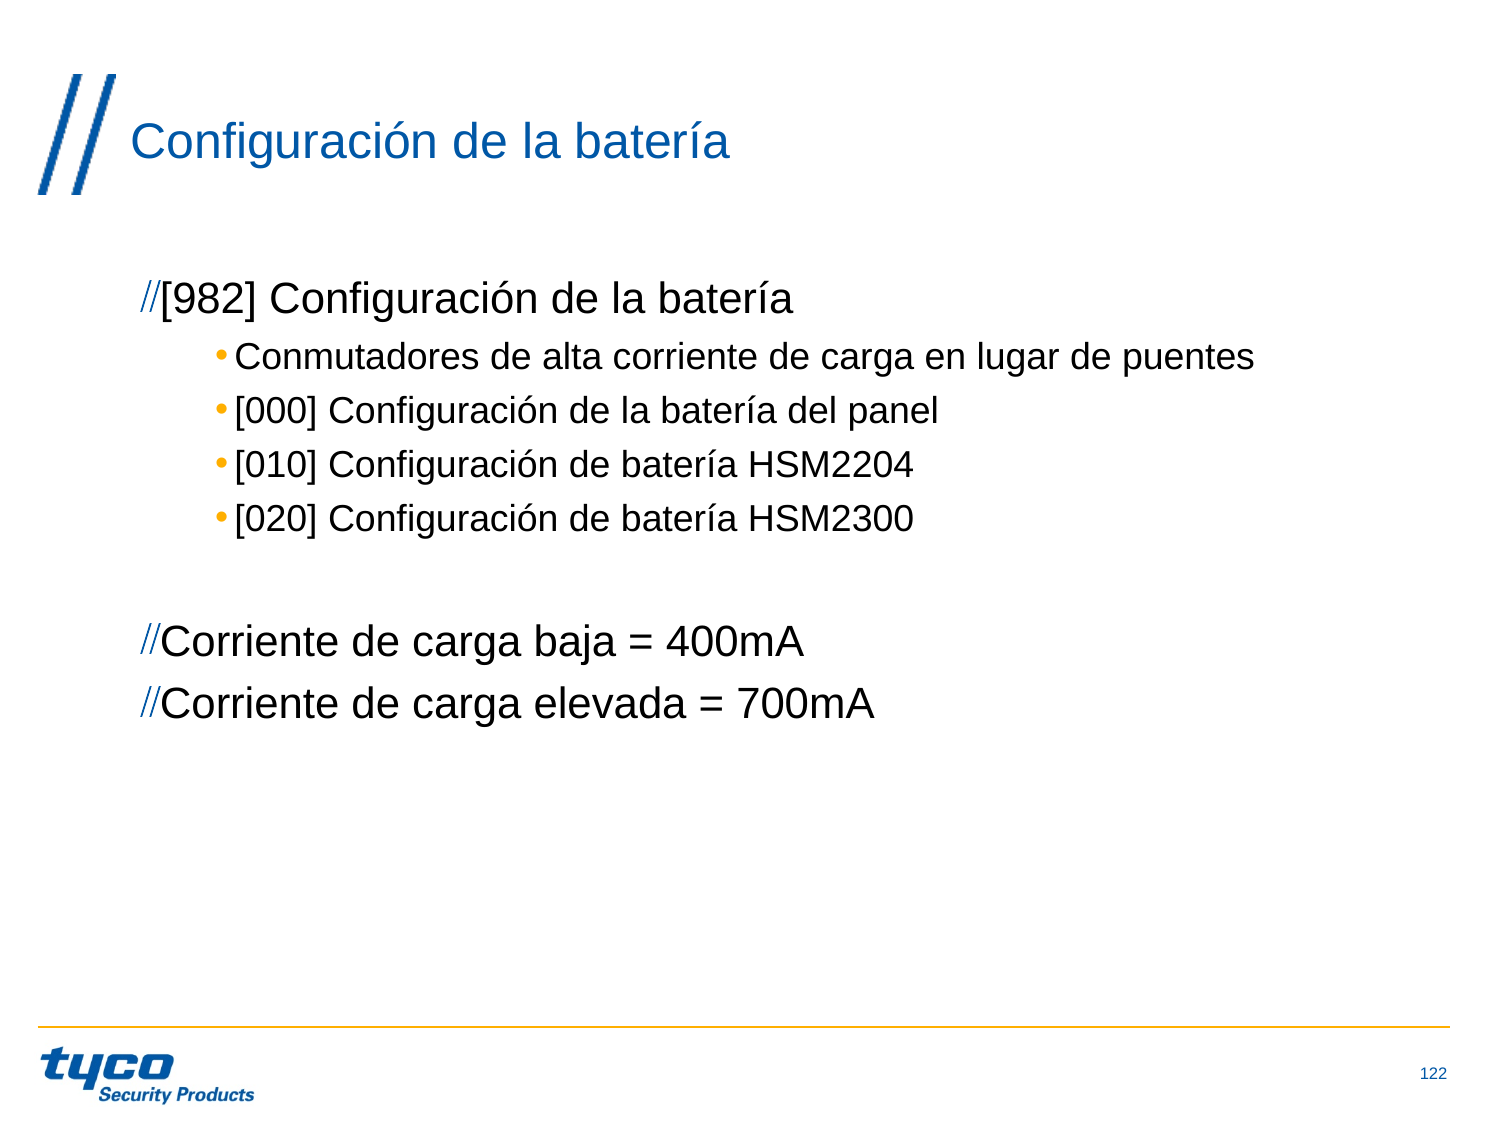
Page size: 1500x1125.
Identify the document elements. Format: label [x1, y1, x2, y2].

picture [140, 623, 171, 654]
list [124, 262, 1426, 976]
picture [140, 686, 171, 717]
picture [34, 1040, 260, 1107]
text_box [97, 1061, 228, 1091]
picture [140, 280, 171, 312]
slide_number [1387, 1042, 1463, 1103]
picture [37, 74, 115, 195]
title [115, 44, 1426, 233]
